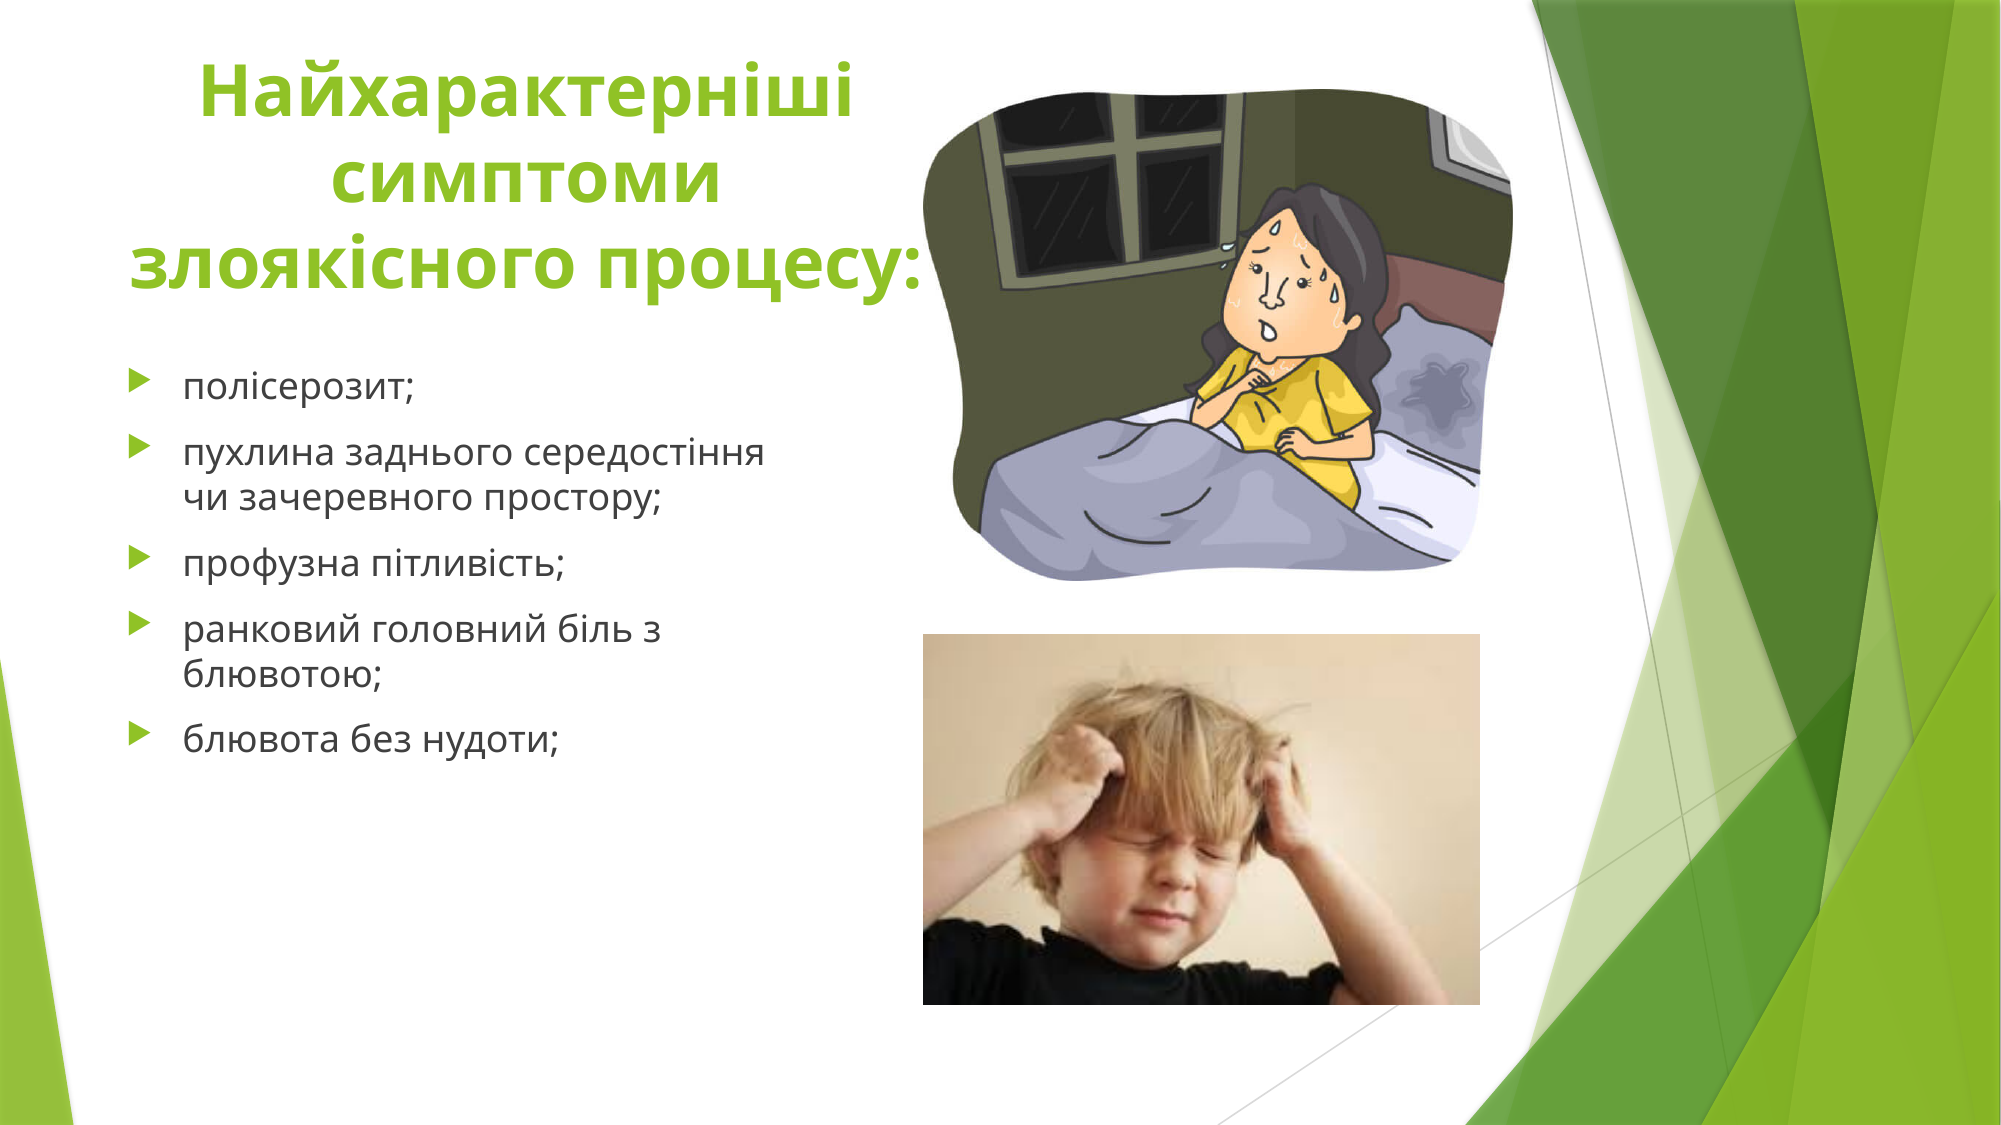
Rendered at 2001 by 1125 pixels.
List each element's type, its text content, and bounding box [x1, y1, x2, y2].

title Найхарактерніші симптоми злоякісного процесу: [111, 36, 943, 317]
picture [922, 89, 1513, 582]
list полісерозит; пухлина заднього середостіння чи зачеревного простору; профузна пітливість; ранковий головний біль з блювотою; блювота без нудоти; [111, 354, 805, 930]
picture [922, 633, 1481, 1006]
